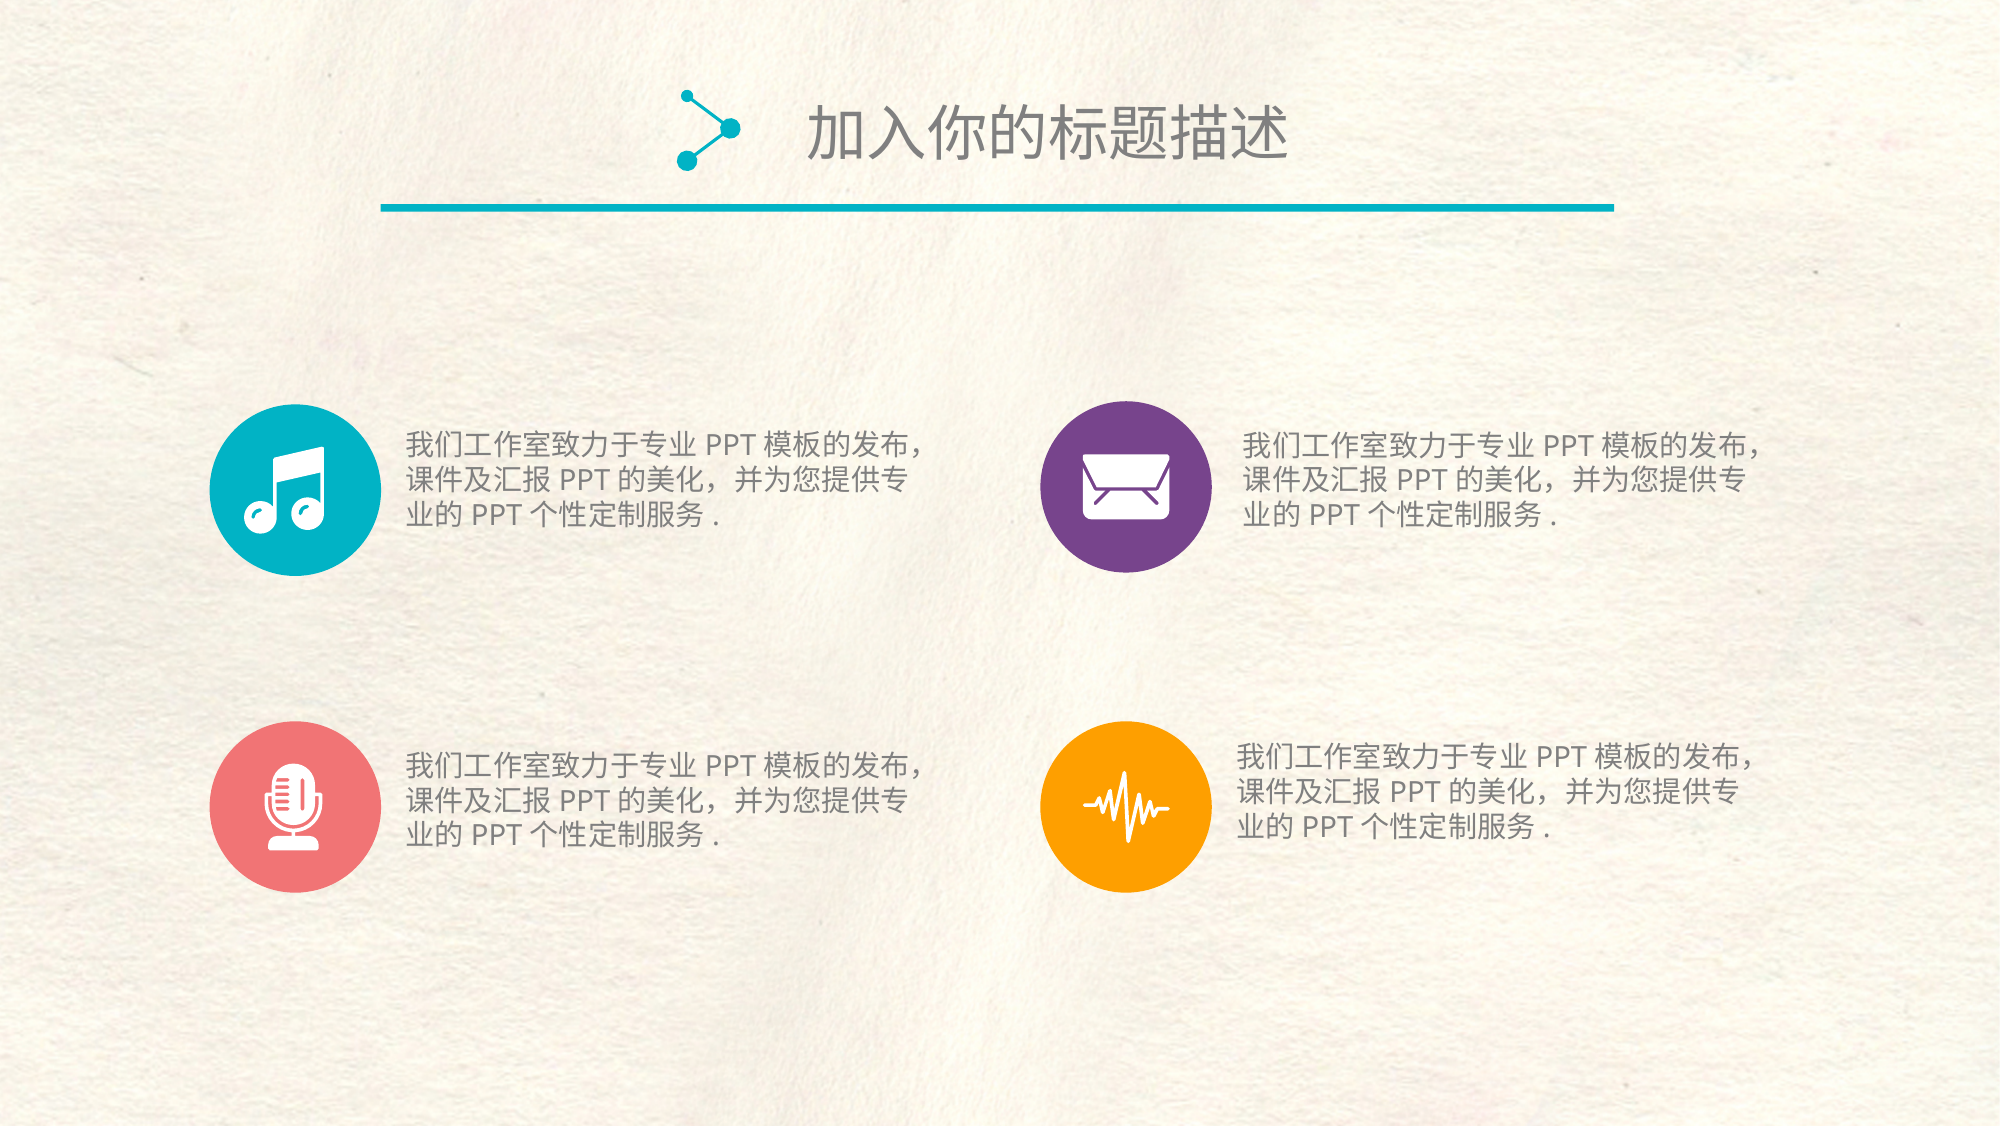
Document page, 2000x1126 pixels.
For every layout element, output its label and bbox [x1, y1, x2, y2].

text_box [380, 86, 1615, 212]
text_box [1040, 721, 1773, 893]
text_box [209, 721, 942, 893]
text_box [209, 404, 942, 577]
text_box [1040, 400, 1780, 573]
picture [0, 0, 2000, 1126]
